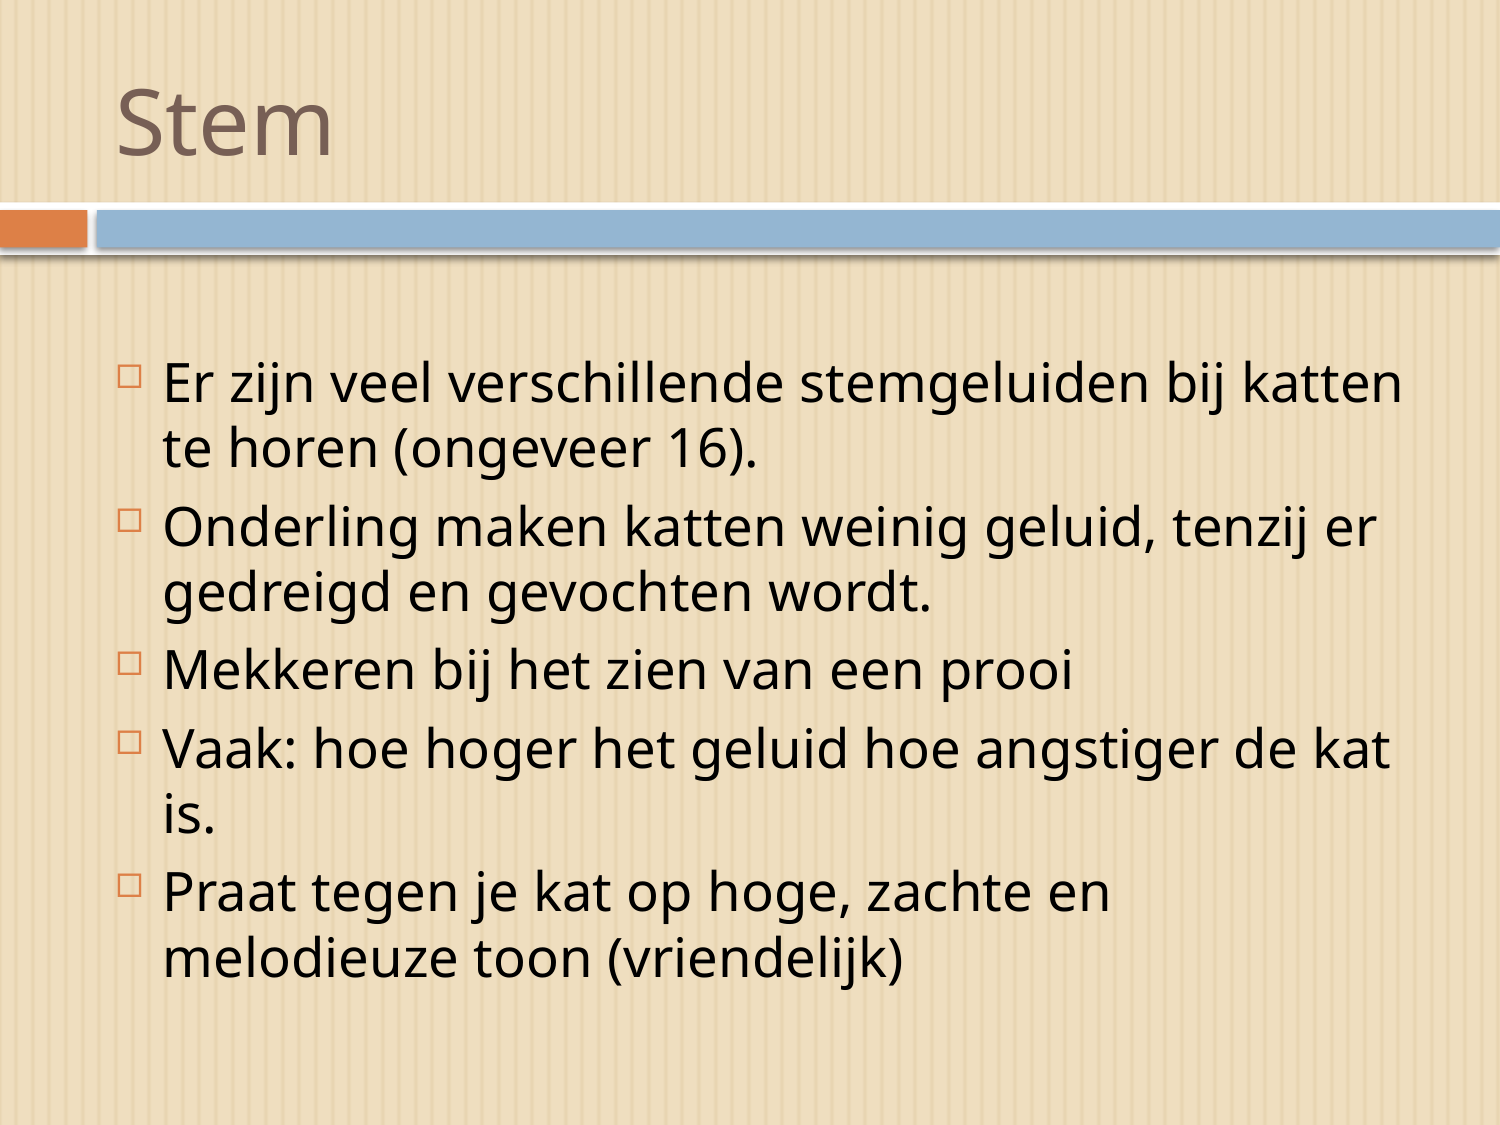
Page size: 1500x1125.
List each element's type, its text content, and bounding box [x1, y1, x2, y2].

title Stem [100, 37, 1438, 200]
list Er zijn veel verschillende stemgeluiden bij katten te horen (ongeveer 16). Onderling maken katten weinig geluid, tenzij er gedreigd en gevochten wordt. Mekkeren bij het zien van een prooi Vaak: hoe hoger het geluid hoe angstiger de kat is. Praat tegen je kat op hoge, zachte en melodieuze toon (vriendelijk) [100, 262, 1438, 1000]
